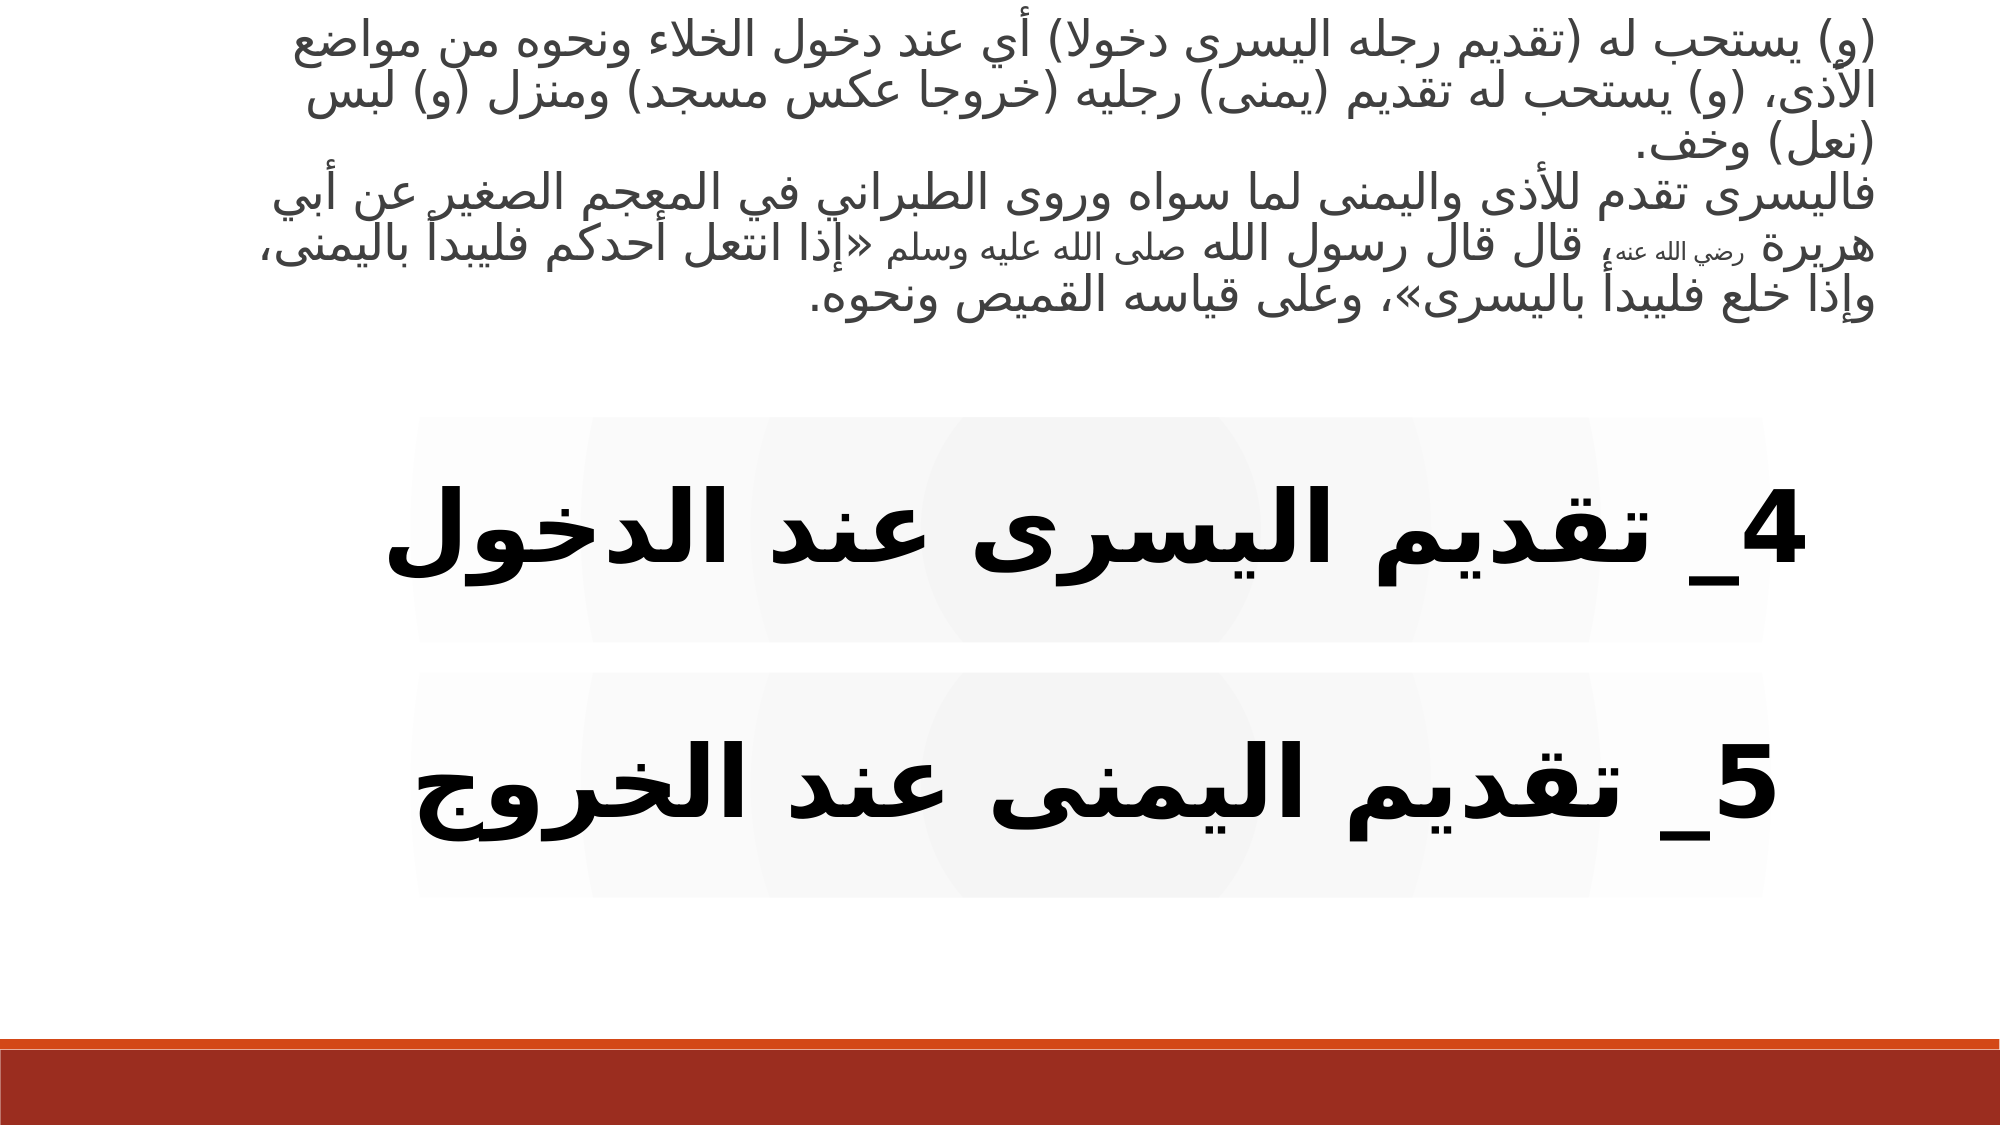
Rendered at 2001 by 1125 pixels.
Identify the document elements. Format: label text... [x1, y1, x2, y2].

title (و) يستحب له (تقديم رجله اليسرى دخولا) أي عند دخول الخلاء ونحوه من مواضع الأذى، (و) يستحب له تقديم (يمنى) رجليه (خروجا عكس مسجد) ومنزل (و) لبس (نعل) وخف. فاليسرى تقدم للأذى واليمنى لما سواه وروى الطبراني في المعجم الصغير عن أبي هريرة رضي الله عنه، قال قال رسول الله صلى الله عليه وسلم «إذا انتعل أحدكم فليبدأ باليمنى، وإذا خلع فليبدأ باليسرى»، وعلى قياسه القميص ونحوه. [219, 100, 1893, 330]
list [247, 341, 1935, 973]
